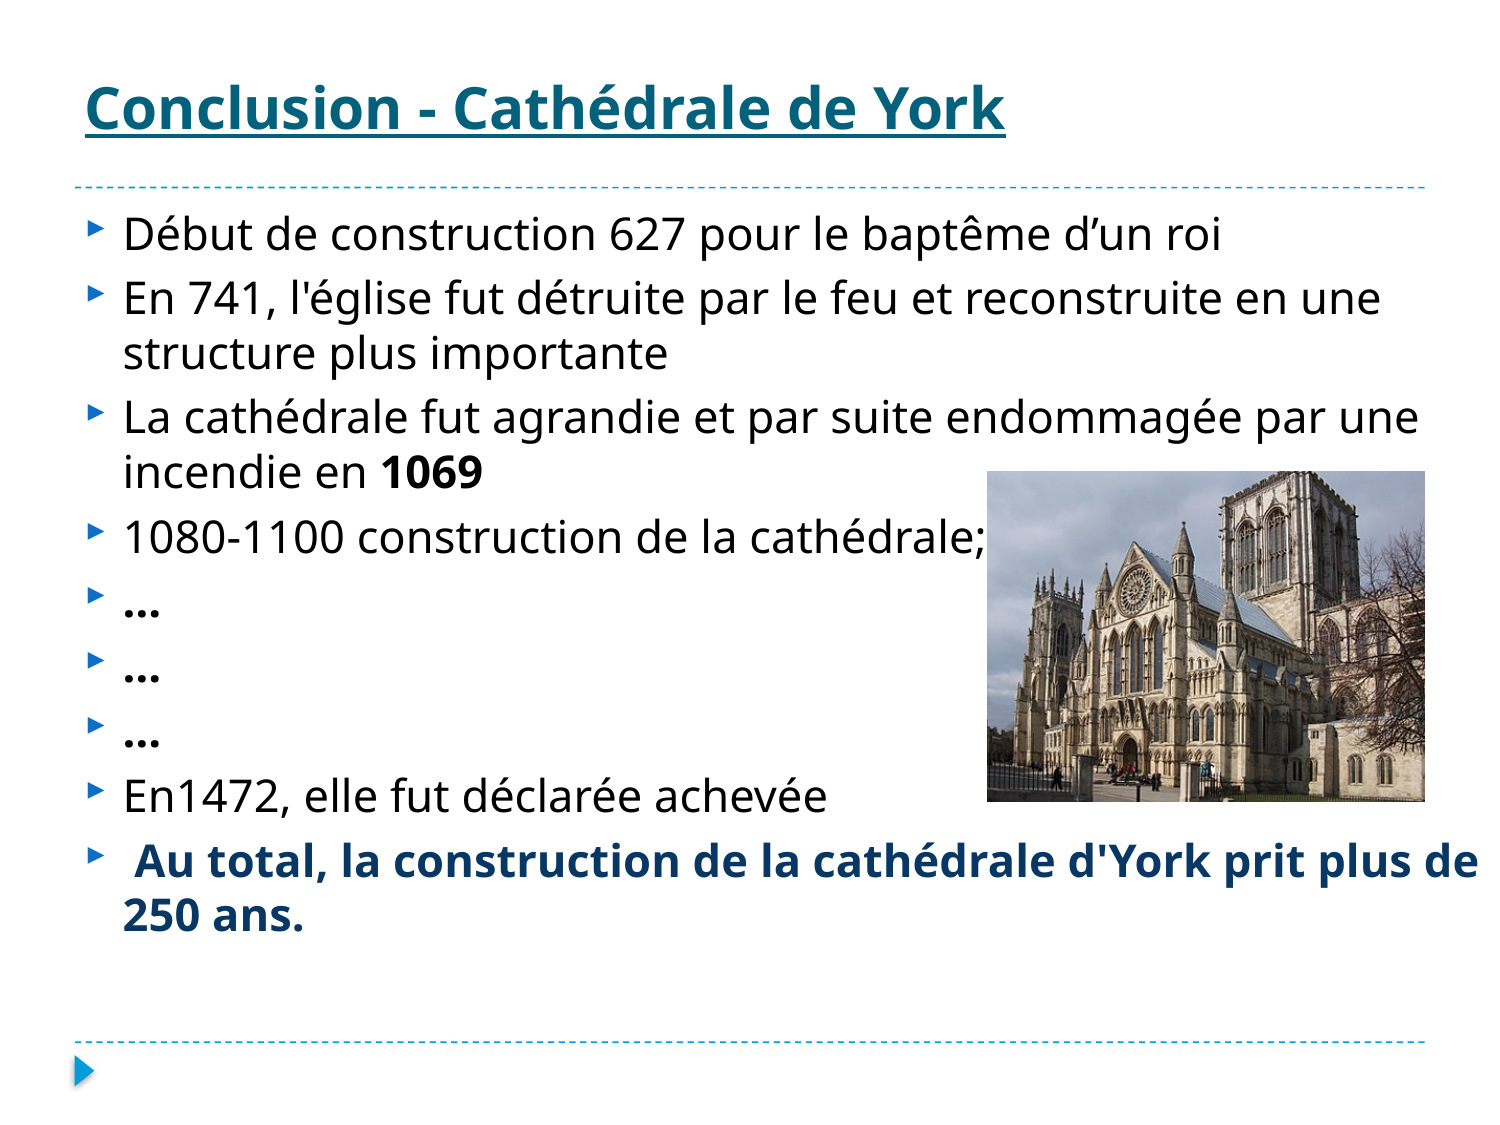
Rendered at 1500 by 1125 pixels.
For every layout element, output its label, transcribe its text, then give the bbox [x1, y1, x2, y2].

list Début de construction 627 pour le baptême d’un roi En 741, l'église fut détruite par le feu et reconstruite en une structure plus importante La cathédrale fut agrandie et par suite endommagée par une incendie en 1069 1080-1100 construction de la cathédrale; … … … En1472, elle fut déclarée achevée Au total, la construction de la cathédrale d'York prit plus de 250 ans. [75, 200, 1500, 961]
title Conclusion - Cathédrale de York [75, 24, 1425, 188]
picture [986, 471, 1426, 802]
